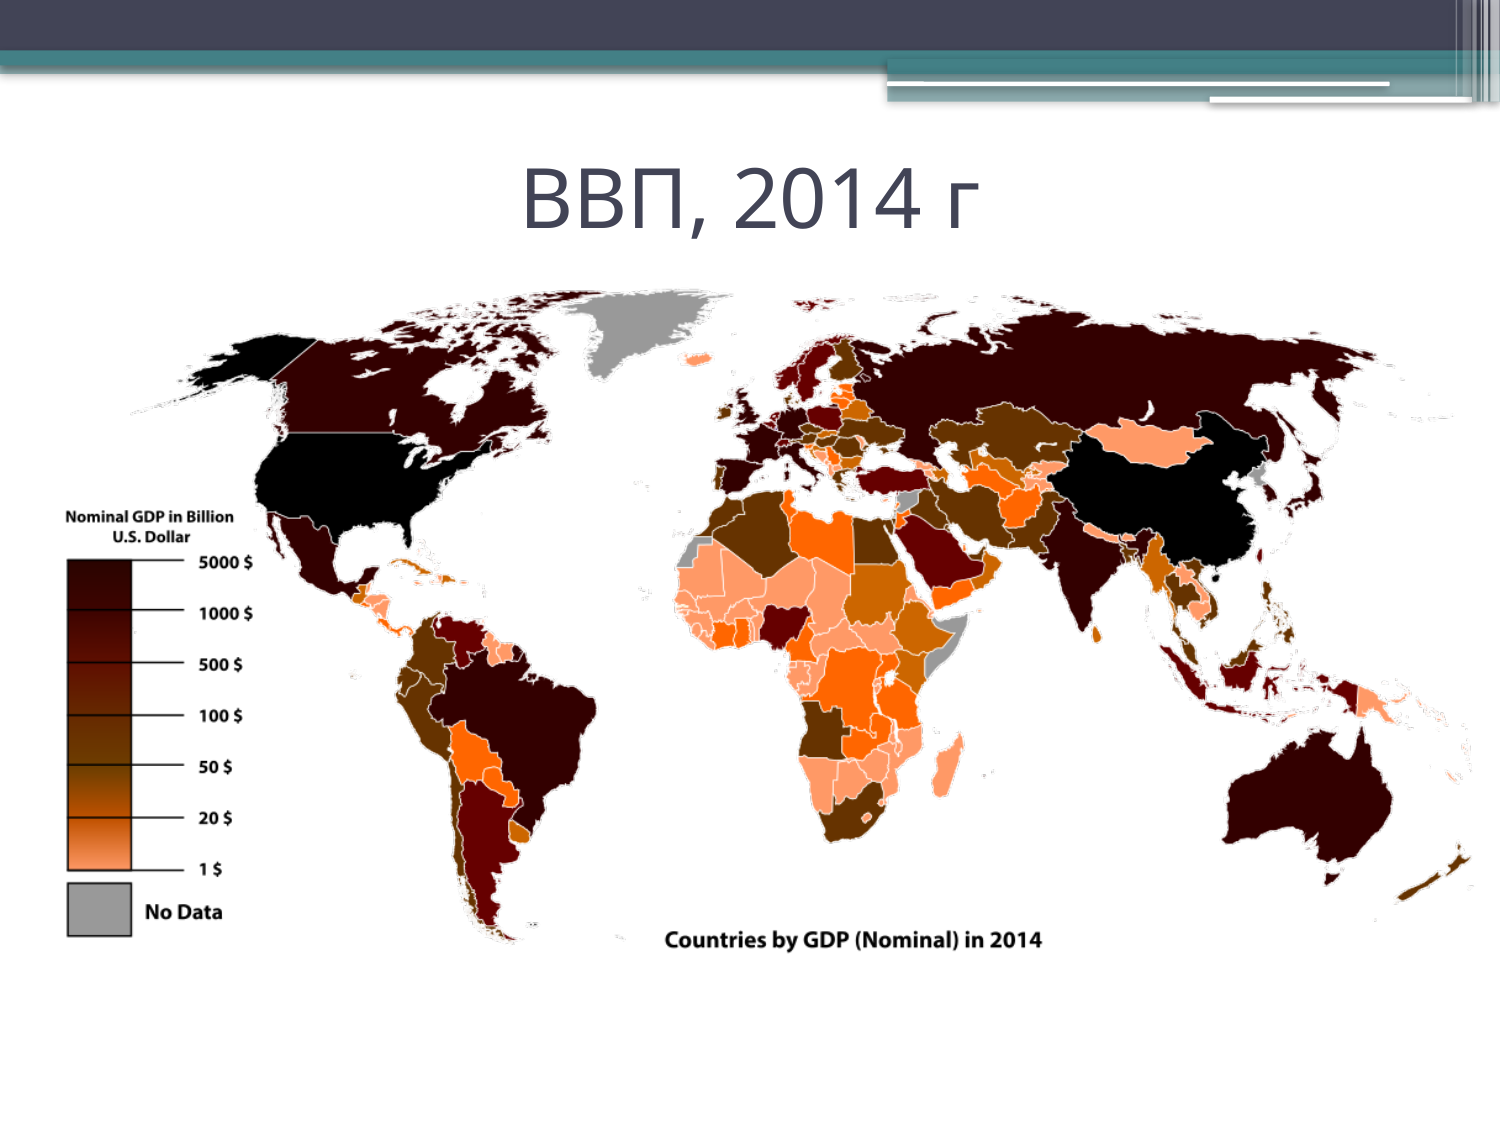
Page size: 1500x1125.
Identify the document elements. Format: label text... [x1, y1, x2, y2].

title ВВП, 2014 г [75, 107, 1425, 259]
picture [0, 262, 1500, 987]
